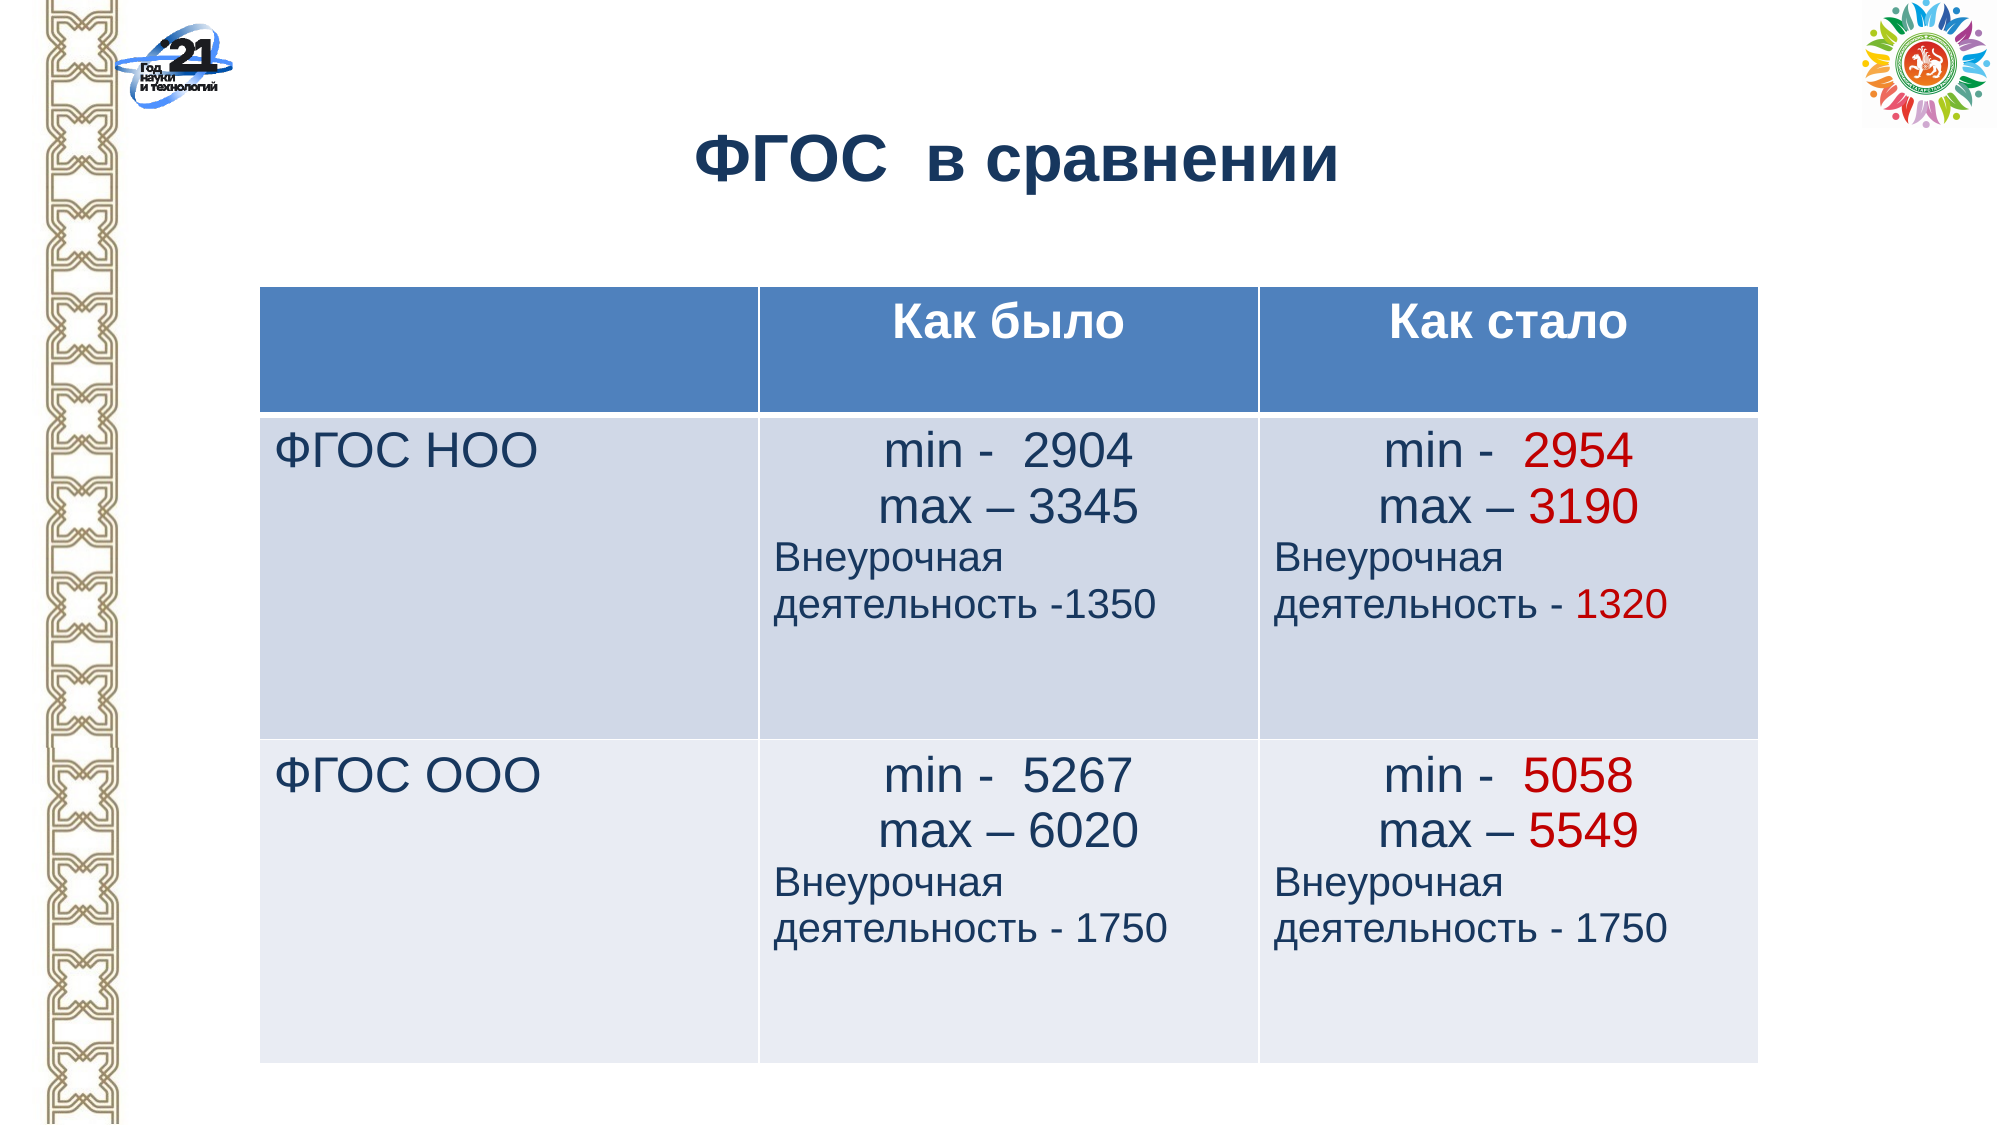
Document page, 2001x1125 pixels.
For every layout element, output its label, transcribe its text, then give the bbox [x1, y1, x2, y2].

table_cell ФГОС НОО [260, 418, 758, 739]
table_header Как было [760, 287, 1258, 412]
table_cell min - 5267 max – 6020 Внеурочная деятельность - 1750 [760, 740, 1258, 1063]
table_header Как стало [1260, 287, 1758, 412]
table_cell min - 2904 max – 3345 Внеурочная деятельность -1350 [760, 418, 1258, 739]
table_cell ФГОС ООО [260, 740, 758, 1063]
table_header [260, 287, 758, 412]
title ФГОС в сравнении [258, 23, 1796, 286]
table_cell min - 2954 max – 3190 Внеурочная деятельность - 1320 [1260, 418, 1758, 739]
picture [0, 0, 2001, 1125]
table_cell min - 5058 max – 5549 Внеурочная деятельность - 1750 [1260, 740, 1758, 1063]
